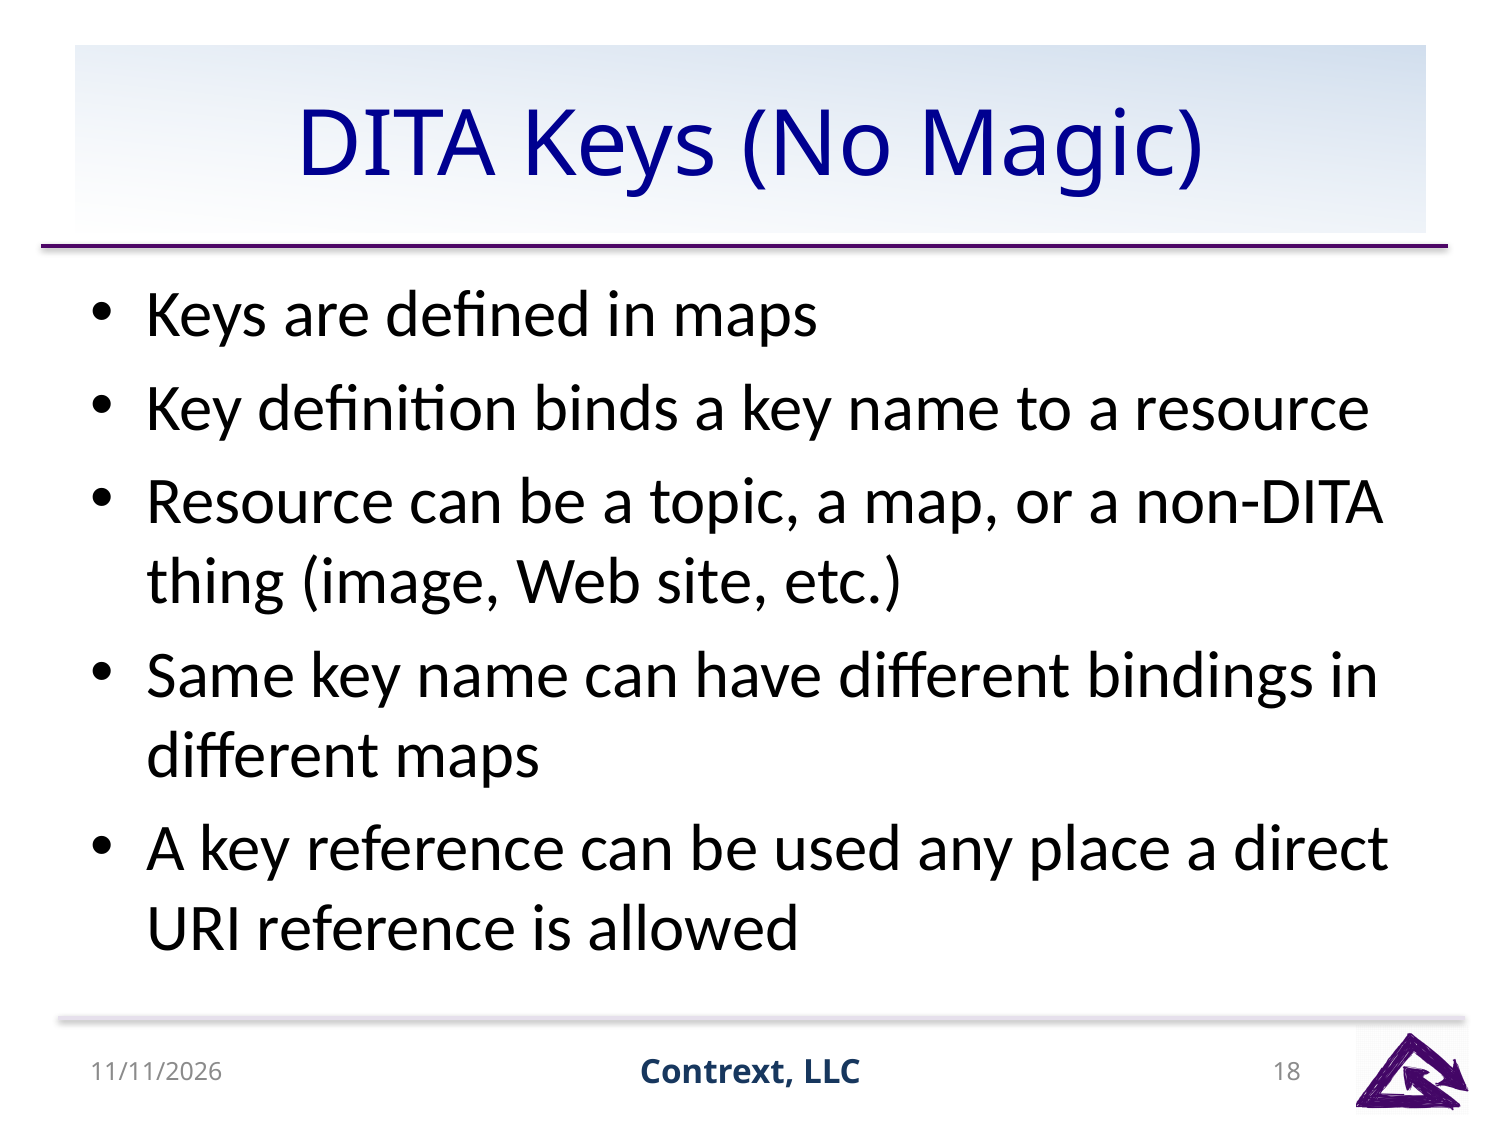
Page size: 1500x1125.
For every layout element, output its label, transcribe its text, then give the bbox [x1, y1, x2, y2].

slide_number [75, 1042, 425, 1103]
slide_number 18 [1074, 1042, 1316, 1103]
footer Contrext, LLC [471, 1042, 1030, 1103]
title DITA Keys (No Magic) [75, 45, 1425, 233]
picture [1356, 1025, 1469, 1115]
list Keys are defined in maps Key definition binds a key name to a resource Resource can be a topic, a map, or a non-DITA thing (image, Web site, etc.) Same key name can have different bindings in different maps A key reference can be used any place a direct URI reference is allowed [75, 262, 1425, 1005]
